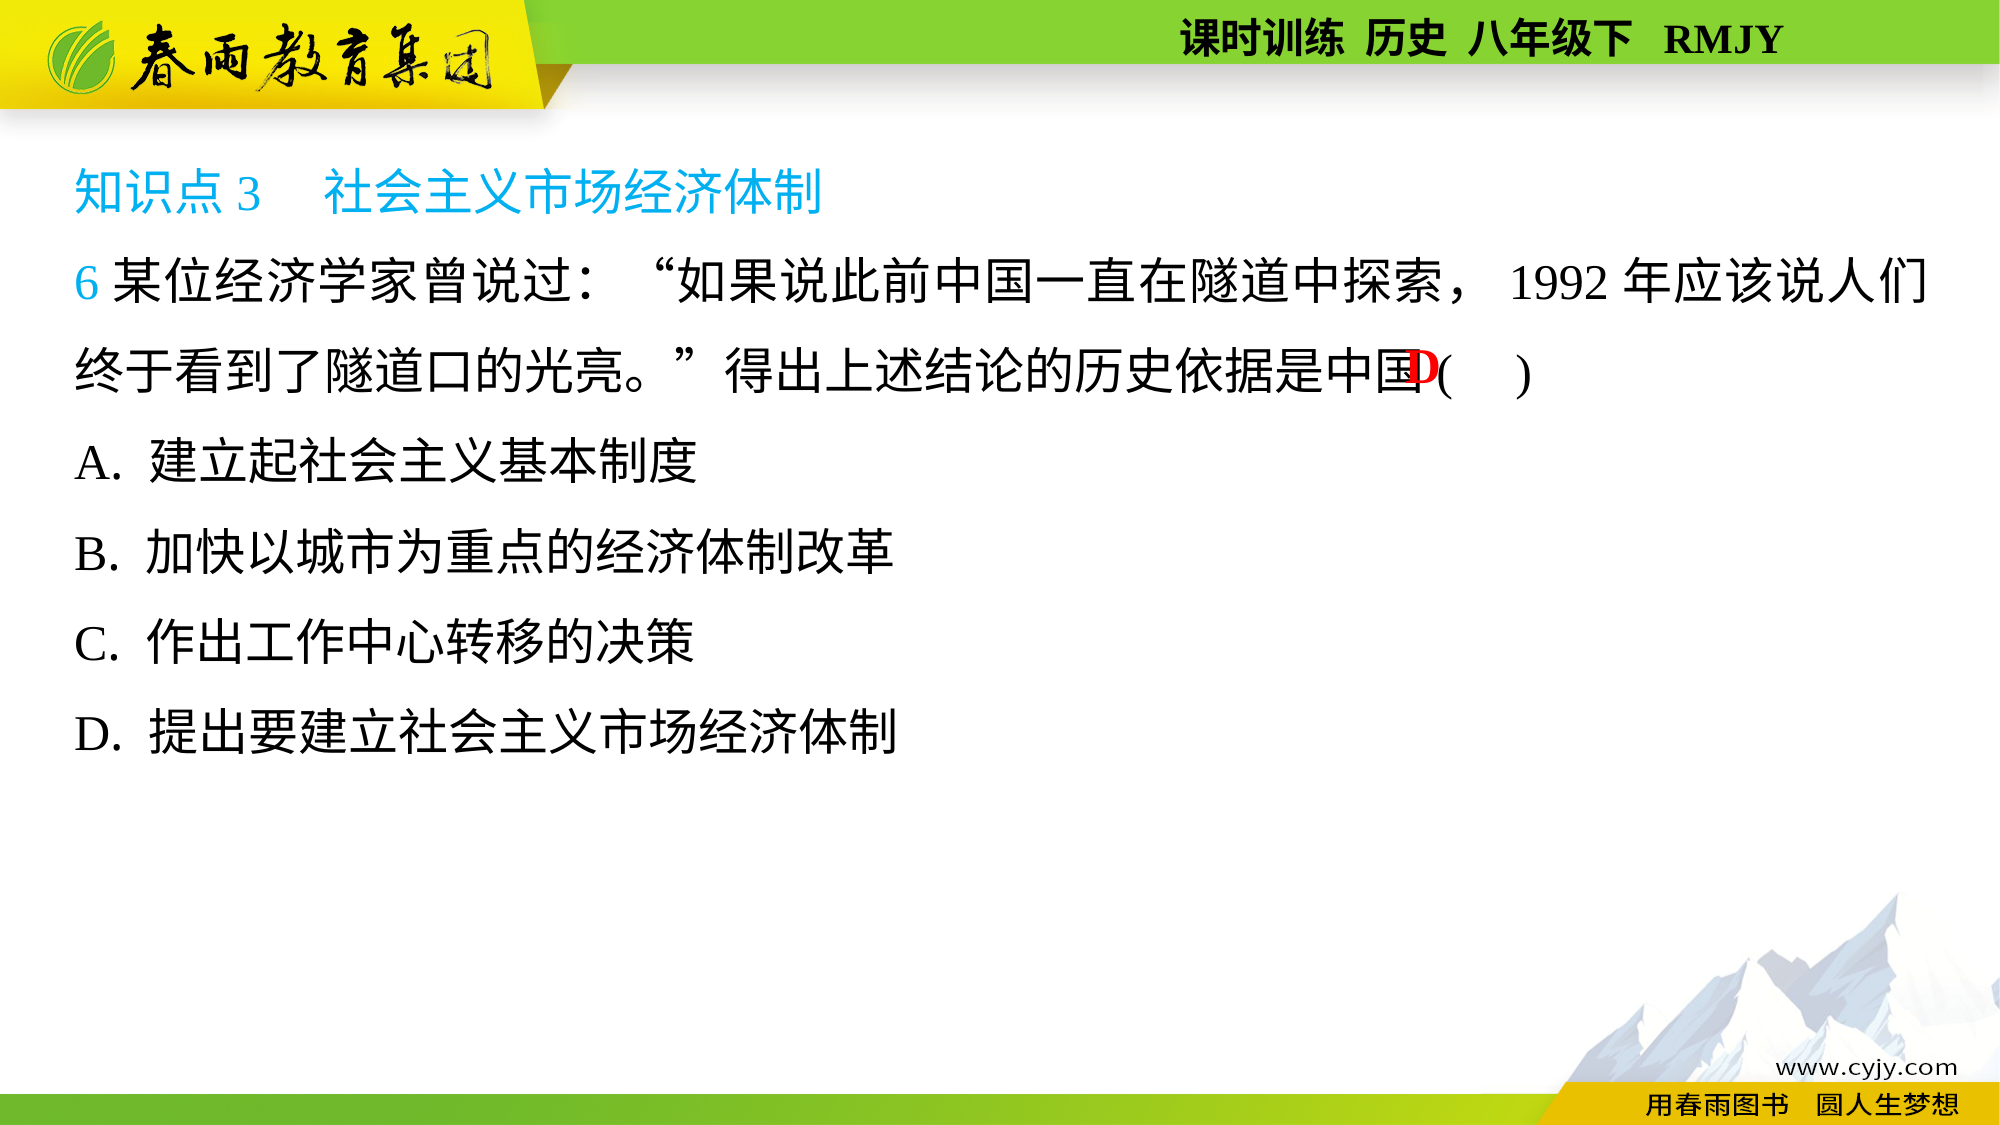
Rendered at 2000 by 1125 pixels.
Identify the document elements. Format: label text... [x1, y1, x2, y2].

list 知识点3 社会主义市场经济体制 6某位经济学家曾说过：“如果说此前中国一直在隧道中探索，1992年应该说人们终于看到了隧道口的光亮。”得出上述结论的历史依据是中国( ) A. 建立起社会主义基本制度 B. 加快以城市为重点的经济体制改革 C. 作出工作中心转移的决策 D. 提出要建立社会主义市场经济体制 [59, 122, 1944, 763]
picture [0, 0, 2000, 1125]
text_box D [1390, 326, 1456, 401]
